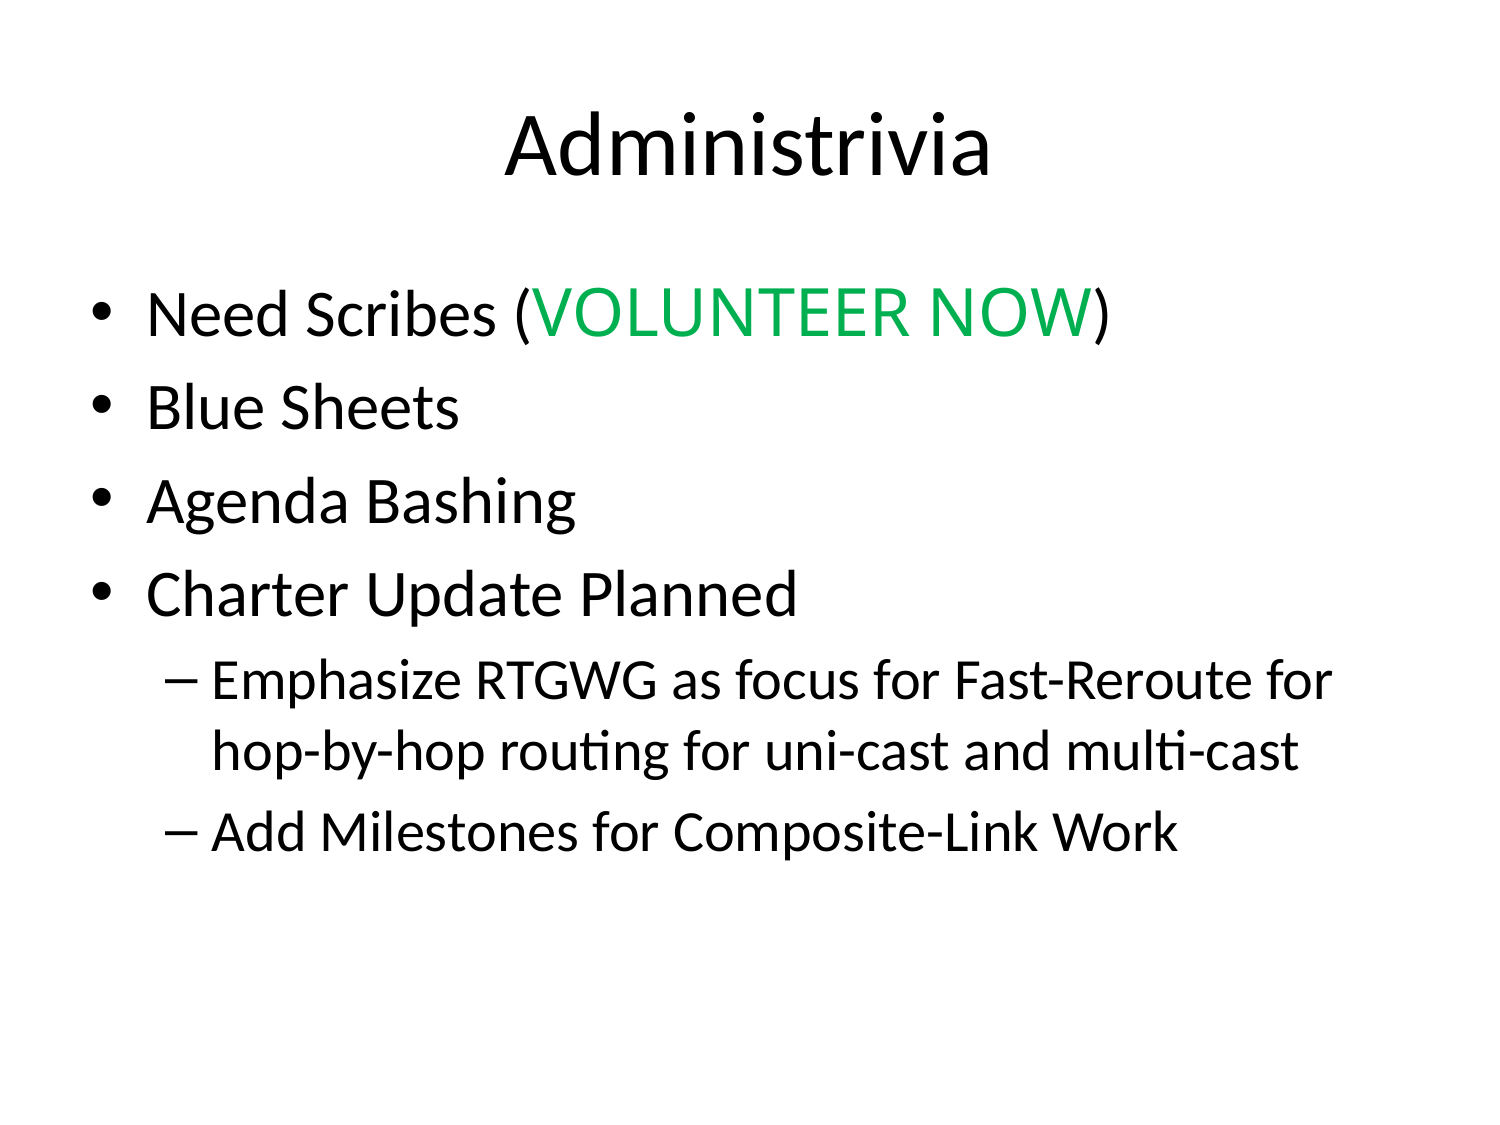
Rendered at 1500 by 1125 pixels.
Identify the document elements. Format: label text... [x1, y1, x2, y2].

list Need Scribes (VOLUNTEER NOW) Blue Sheets Agenda Bashing Charter Update Planned Emphasize RTGWG as focus for Fast-Reroute for hop-by-hop routing for uni-cast and multi-cast Add Milestones for Composite-Link Work [75, 262, 1425, 1005]
title Administrivia [75, 45, 1425, 233]
